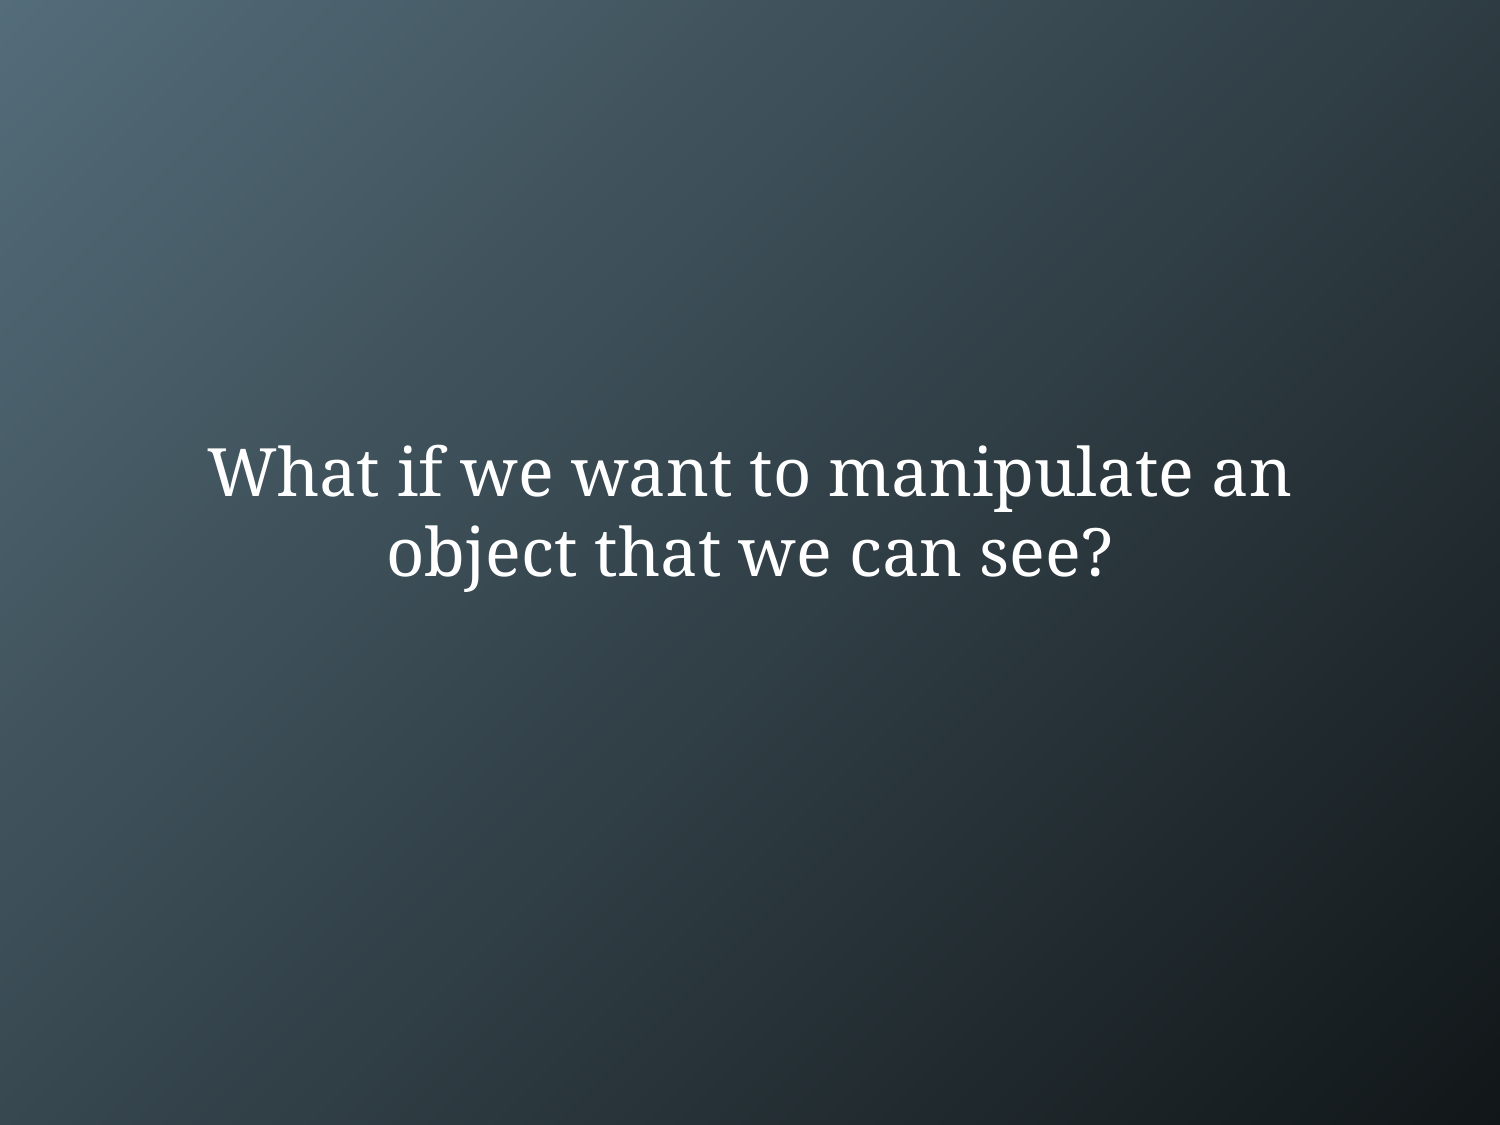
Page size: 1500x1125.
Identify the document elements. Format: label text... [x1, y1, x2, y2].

title What if we want to manipulate an object that we can see? [112, 326, 1388, 693]
